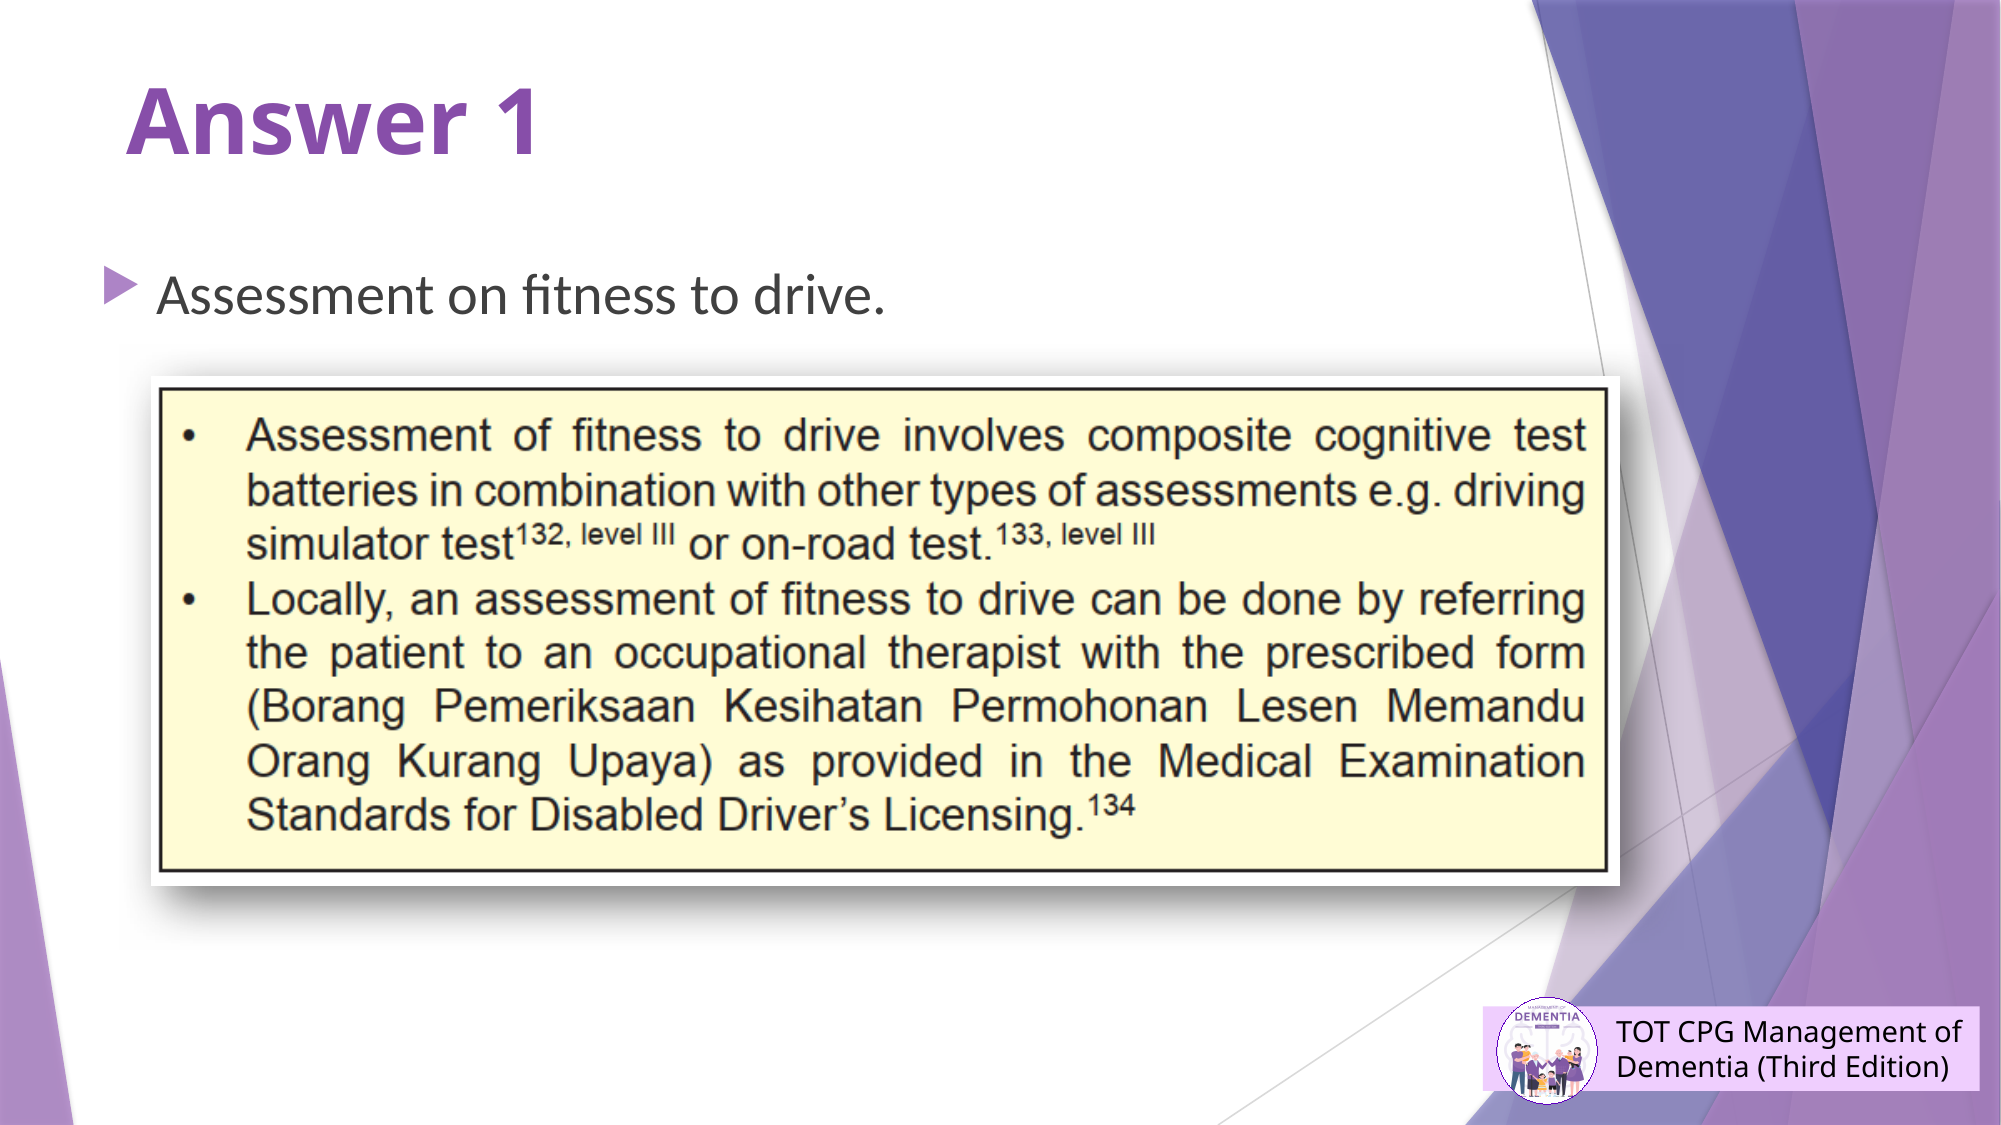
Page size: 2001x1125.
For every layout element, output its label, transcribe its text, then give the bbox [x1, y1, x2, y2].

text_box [1482, 996, 1981, 1105]
title Answer 1 [111, 55, 1522, 242]
picture [150, 375, 1620, 886]
list Assessment on fitness to drive. [84, 242, 1598, 1039]
